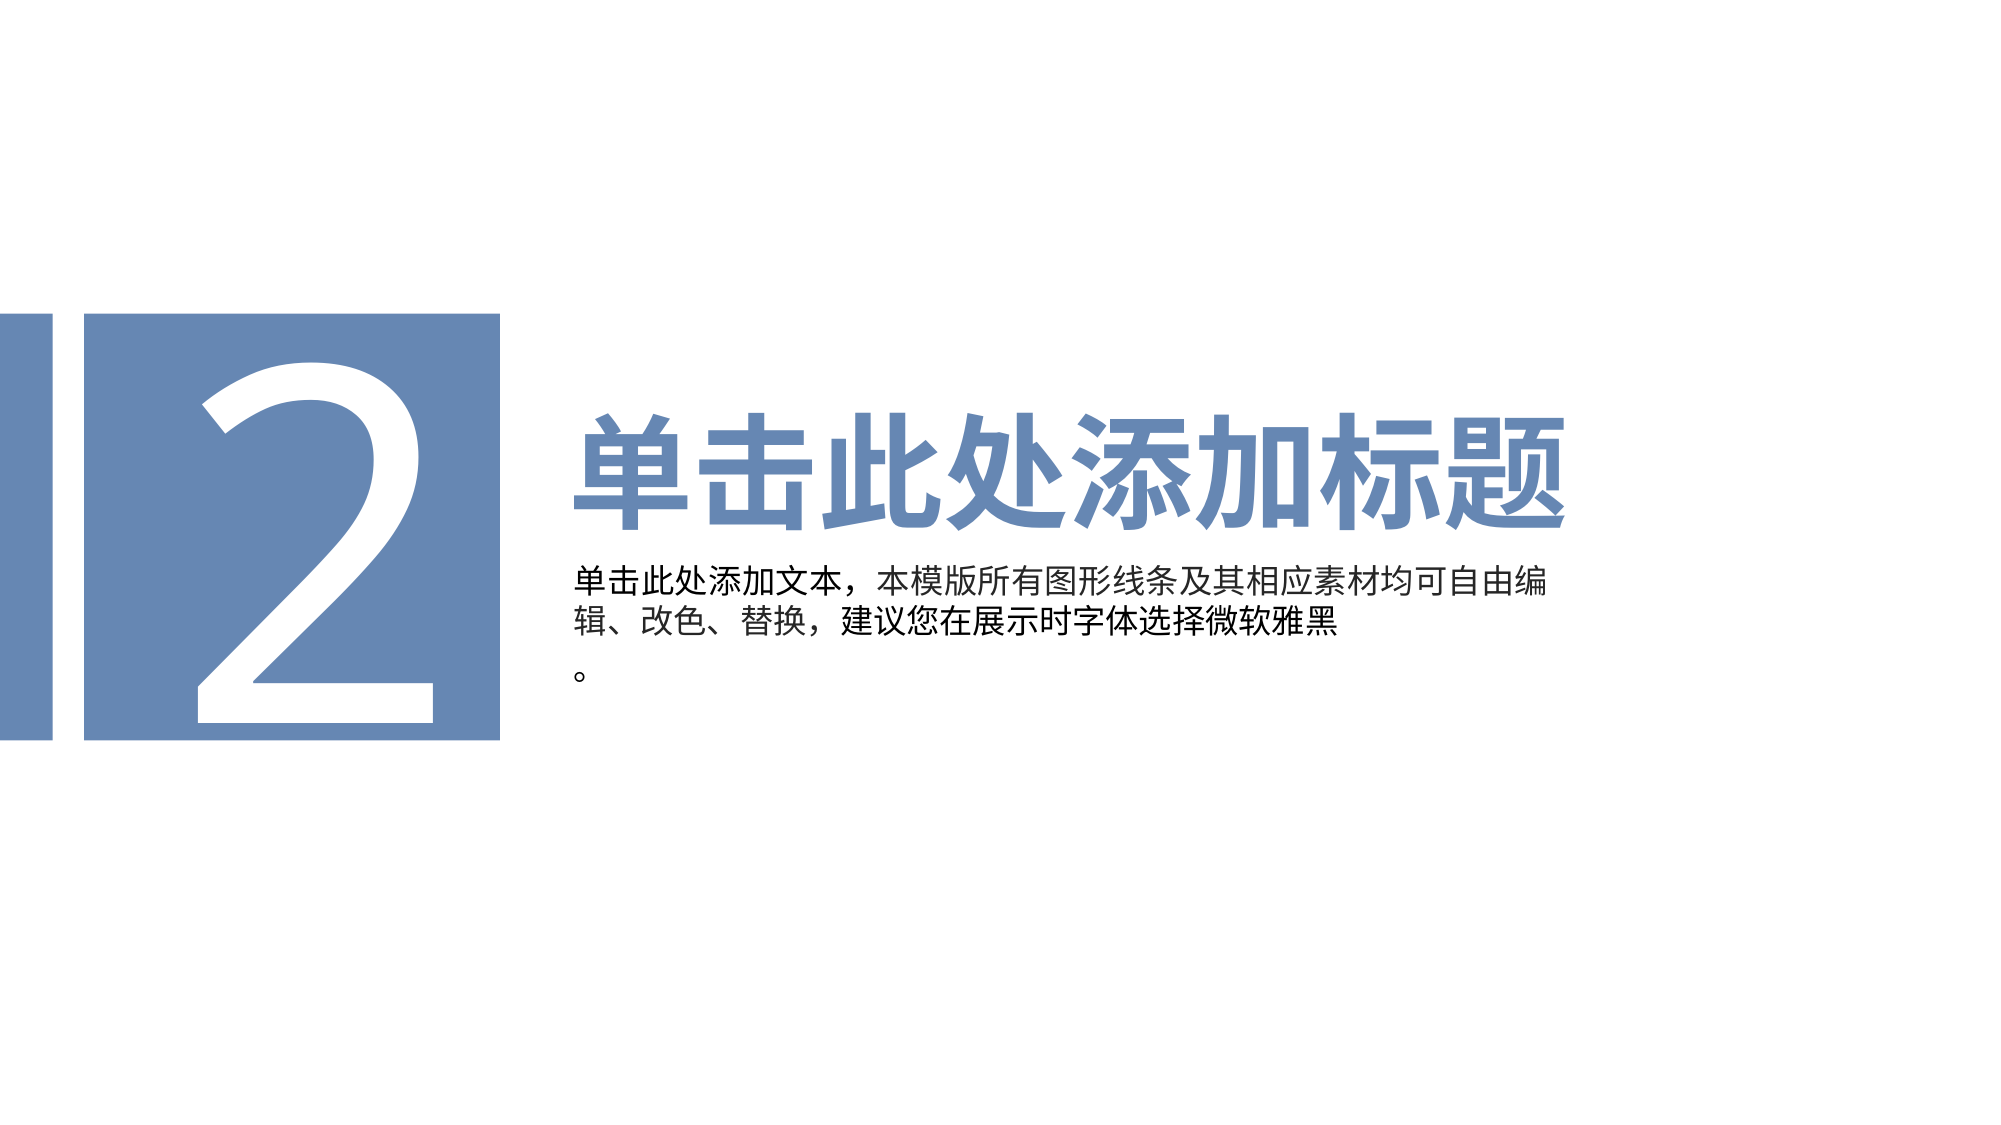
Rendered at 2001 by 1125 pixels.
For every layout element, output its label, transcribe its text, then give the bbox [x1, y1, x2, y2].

text_box [0, 313, 54, 741]
text_box 单击此处添加文本，本模版所有图形线条及其相应素材均可自由编辑、改色、替换，建议您在展示时字体选择微软雅黑 。 [553, 550, 1570, 693]
text_box [354, 313, 501, 741]
text_box 2 [159, 217, 354, 831]
text_box 单击此处添加标题 [553, 387, 1597, 553]
text_box [83, 313, 159, 741]
